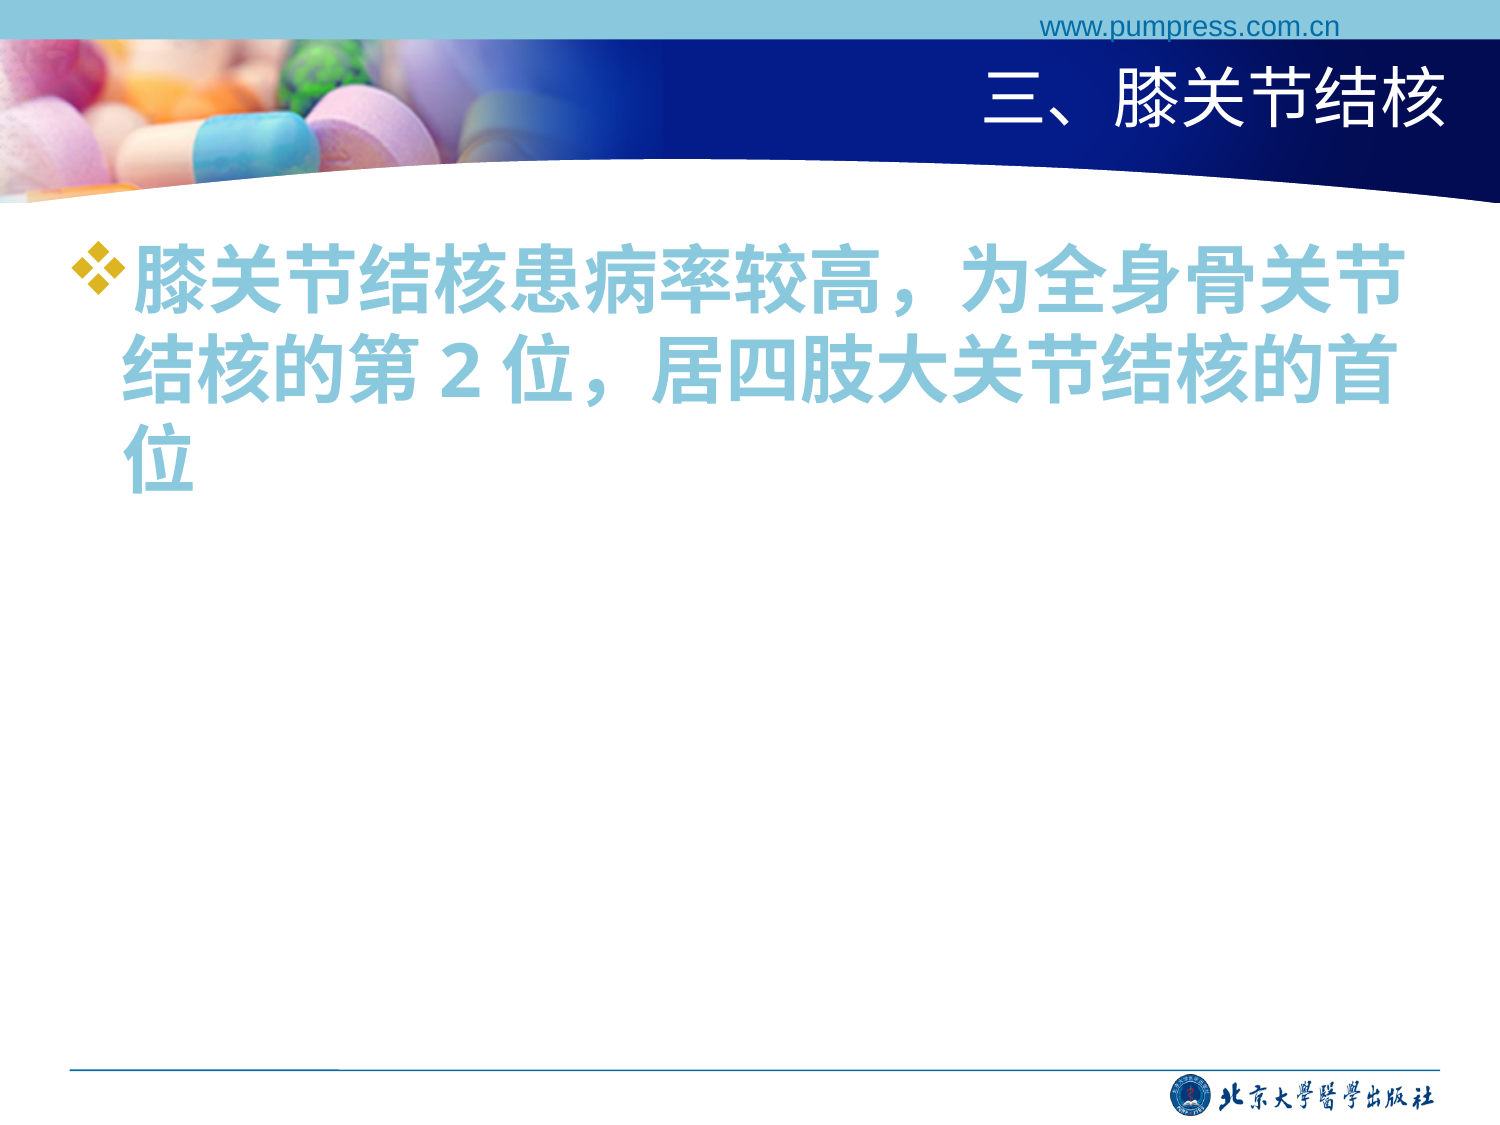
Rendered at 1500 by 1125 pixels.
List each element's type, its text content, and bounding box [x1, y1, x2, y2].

picture [0, 40, 1500, 203]
picture [1170, 1074, 1436, 1118]
slide_number www.pumpress.com.cn [1025, 0, 1463, 38]
title 三、膝关节结核 [137, 49, 1463, 143]
list 膝关节结核患病率较高，为全身骨关节结核的第2位，居四肢大关节结核的首位 [49, 224, 1463, 1026]
